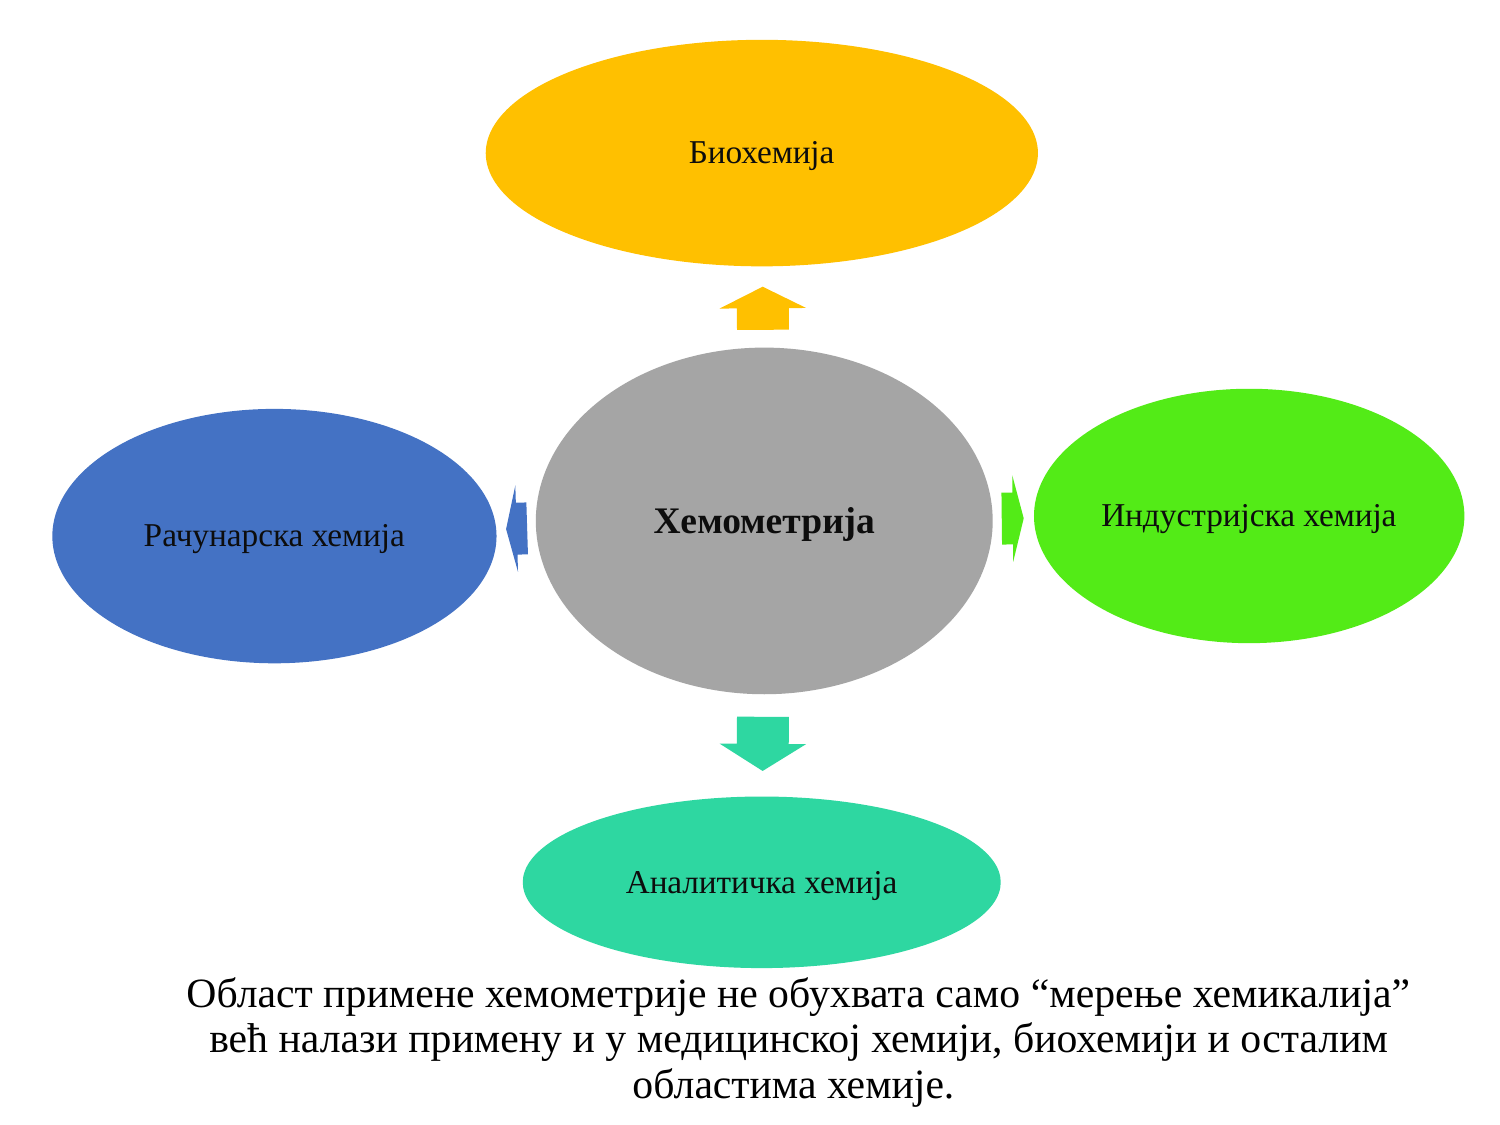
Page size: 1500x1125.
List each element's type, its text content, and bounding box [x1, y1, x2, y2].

title Област примене хемометрије не обухвата само “мерење хемикалија” већ налази примену и у медицинској хемији, биохемији и осталим областима хемије. [151, 996, 1446, 1125]
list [52, 28, 1465, 996]
